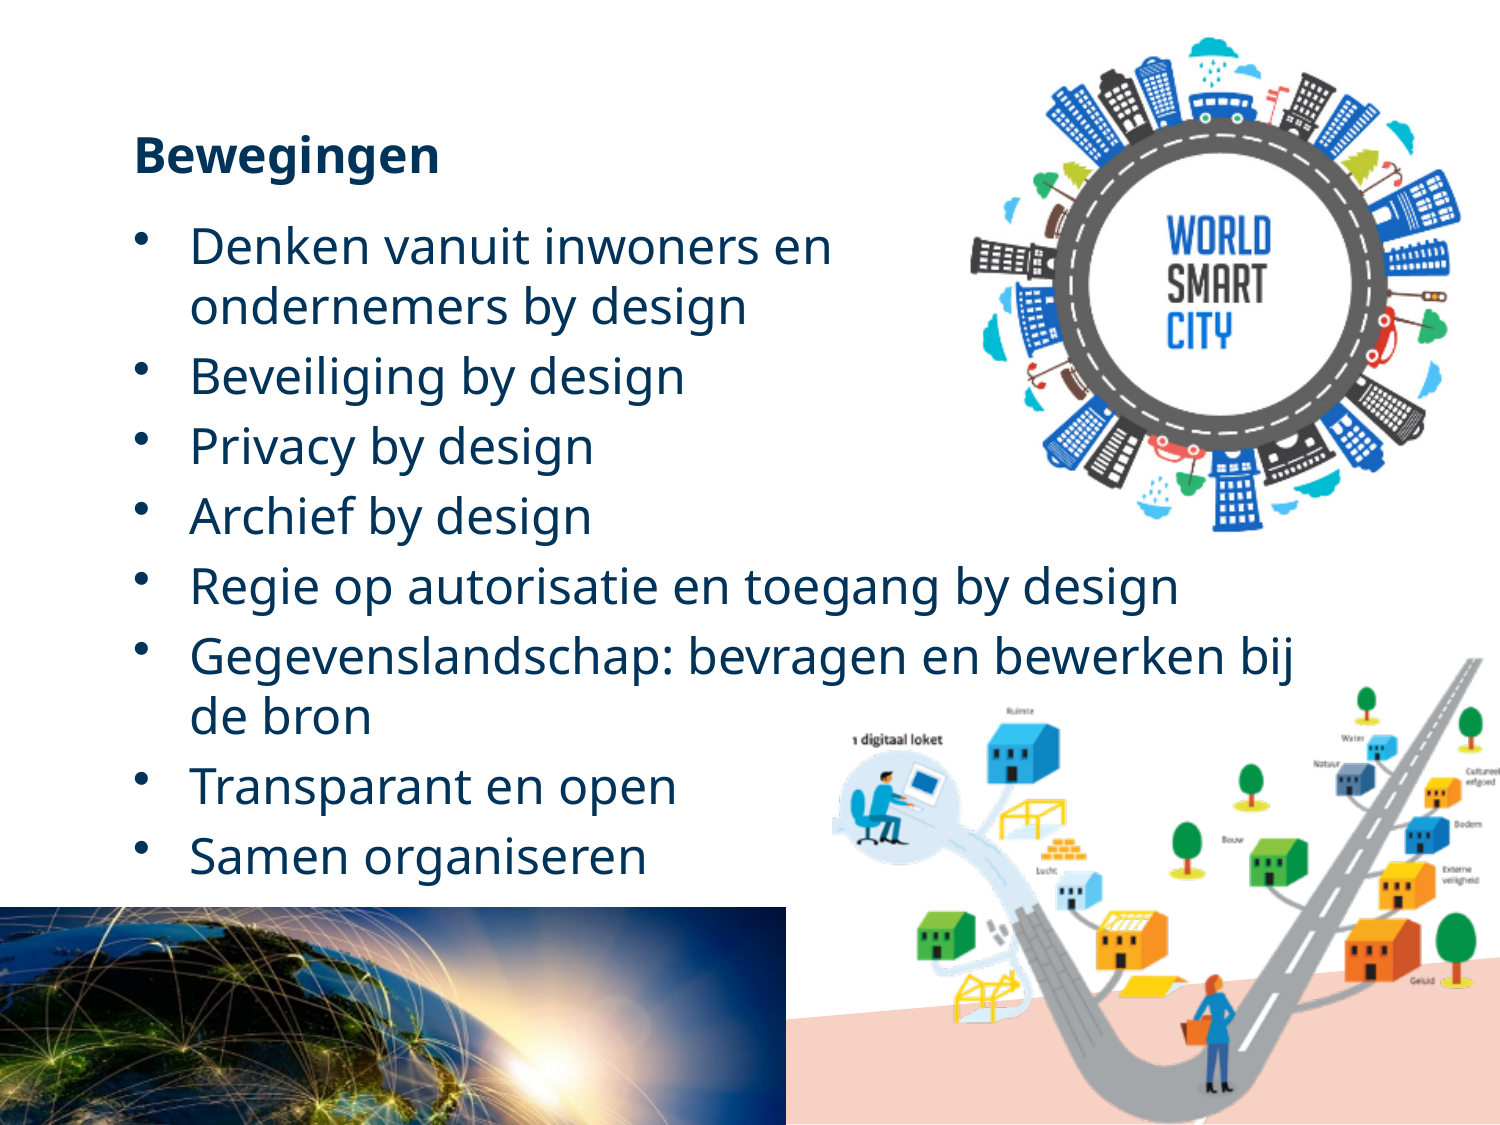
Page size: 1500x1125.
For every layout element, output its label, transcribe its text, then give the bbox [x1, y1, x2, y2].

picture [832, 656, 1500, 1125]
picture [0, 906, 786, 1125]
picture [926, 4, 1500, 587]
title Bewegingen [118, 88, 921, 206]
list Denken vanuit inwoners en ondernemers by design Beveiliging by design Privacy by design Archief by design Regie op autorisatie en toegang by design Gegevenslandschap: bevragen en bewerken bij de bron Transparant en open Samen organiseren [118, 206, 1382, 1024]
